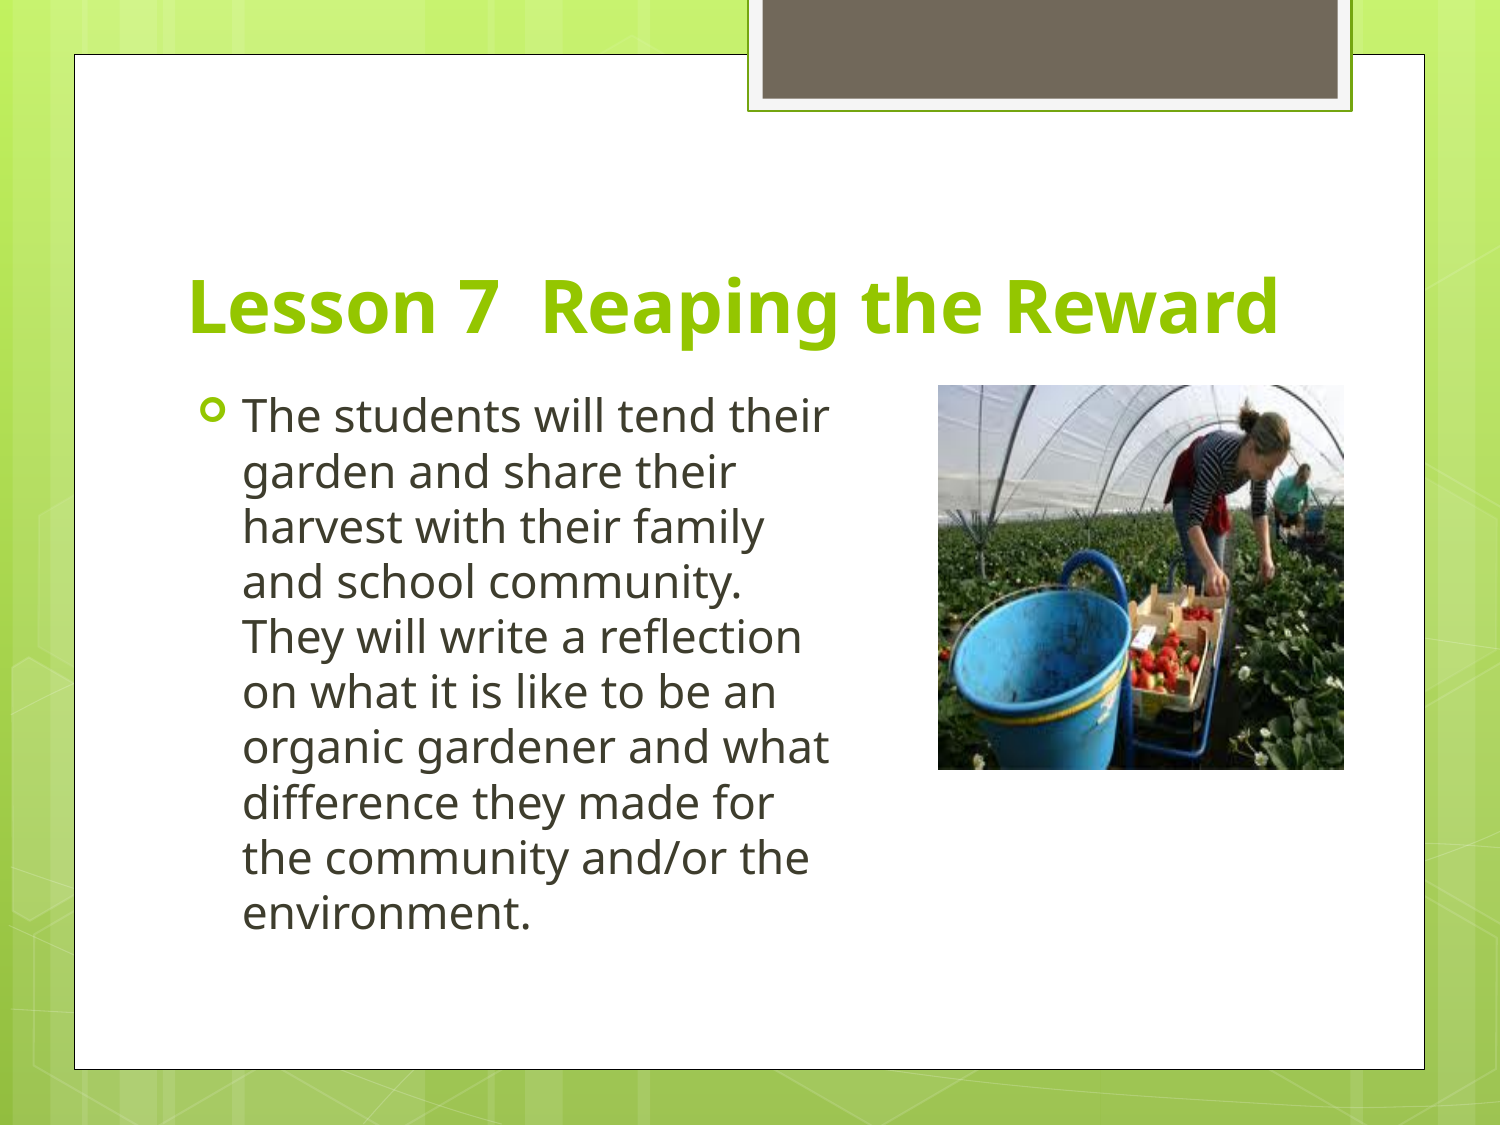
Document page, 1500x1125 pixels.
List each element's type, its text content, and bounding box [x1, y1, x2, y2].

picture [938, 385, 1344, 770]
list The students will tend their garden and share their harvest with their family and school community. They will write a reflection on what it is like to be an organic gardener and what difference they made for the community and/or the environment. [171, 379, 869, 953]
title Lesson 7 Reaping the Reward [171, 168, 1324, 357]
